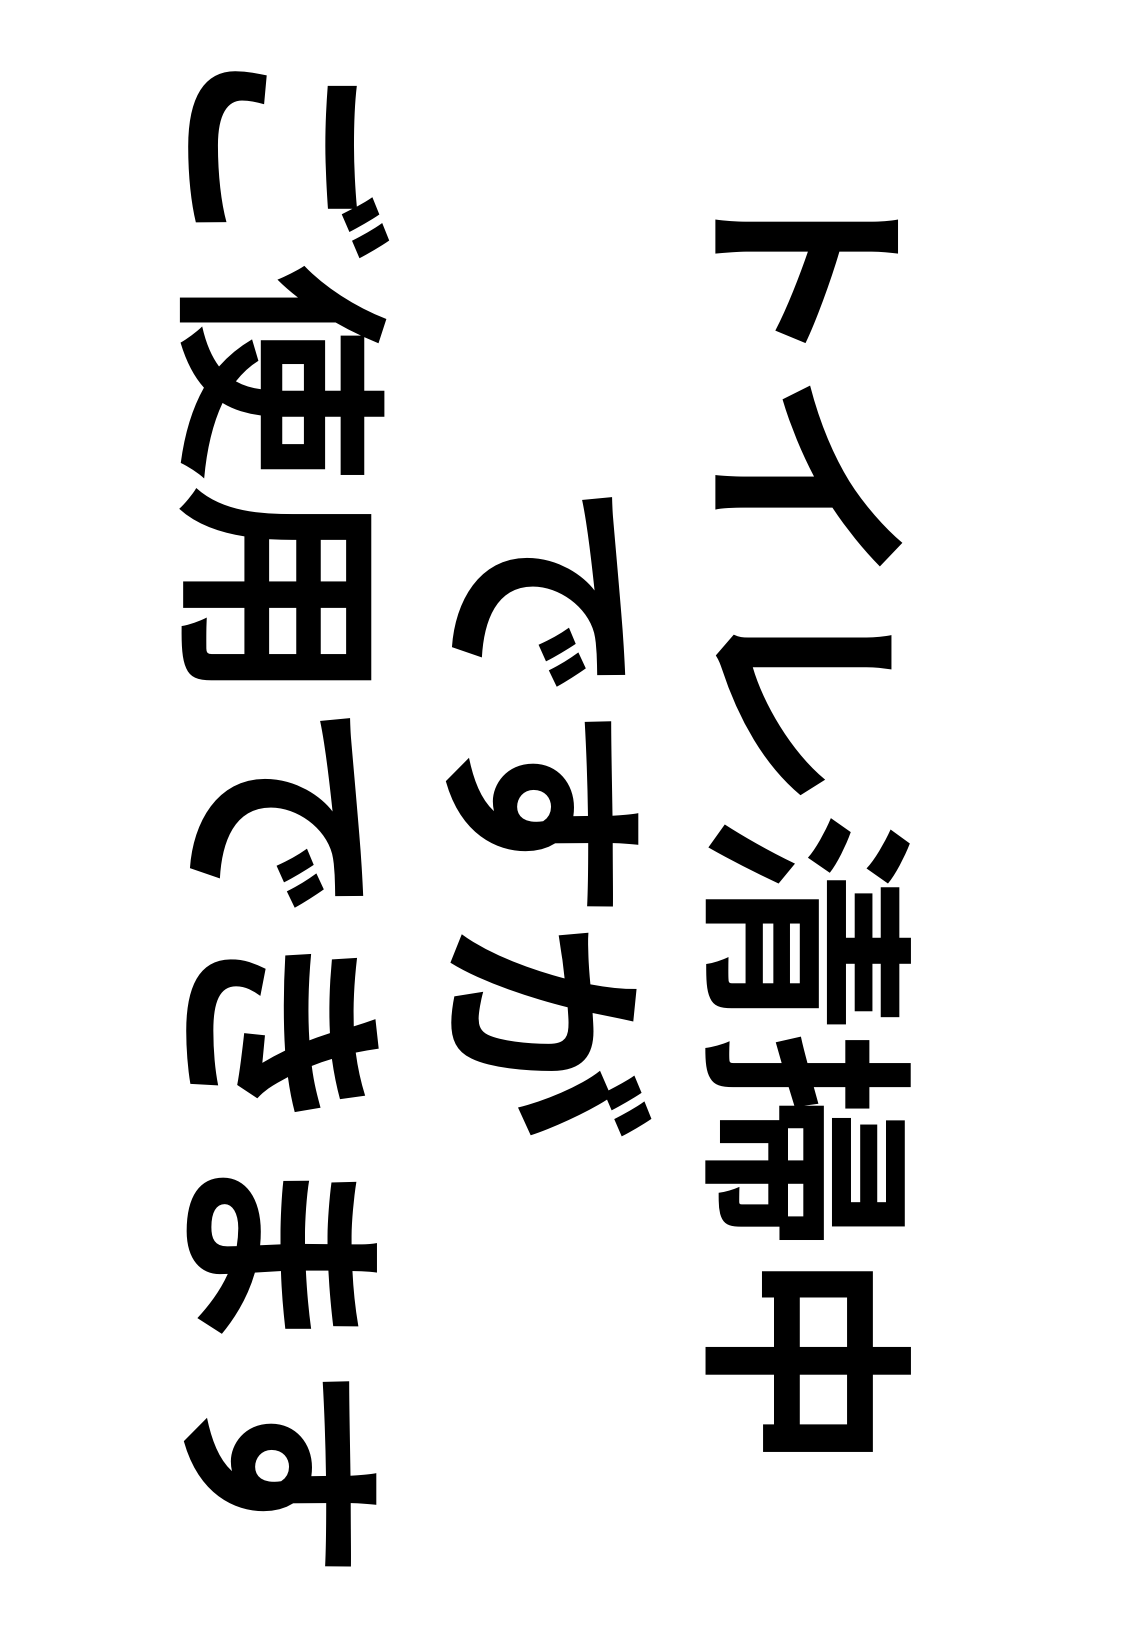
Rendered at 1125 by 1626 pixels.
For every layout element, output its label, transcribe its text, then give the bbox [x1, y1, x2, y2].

text_box トイレ清掃中 ですが ご使用できます [148, 0, 975, 1625]
